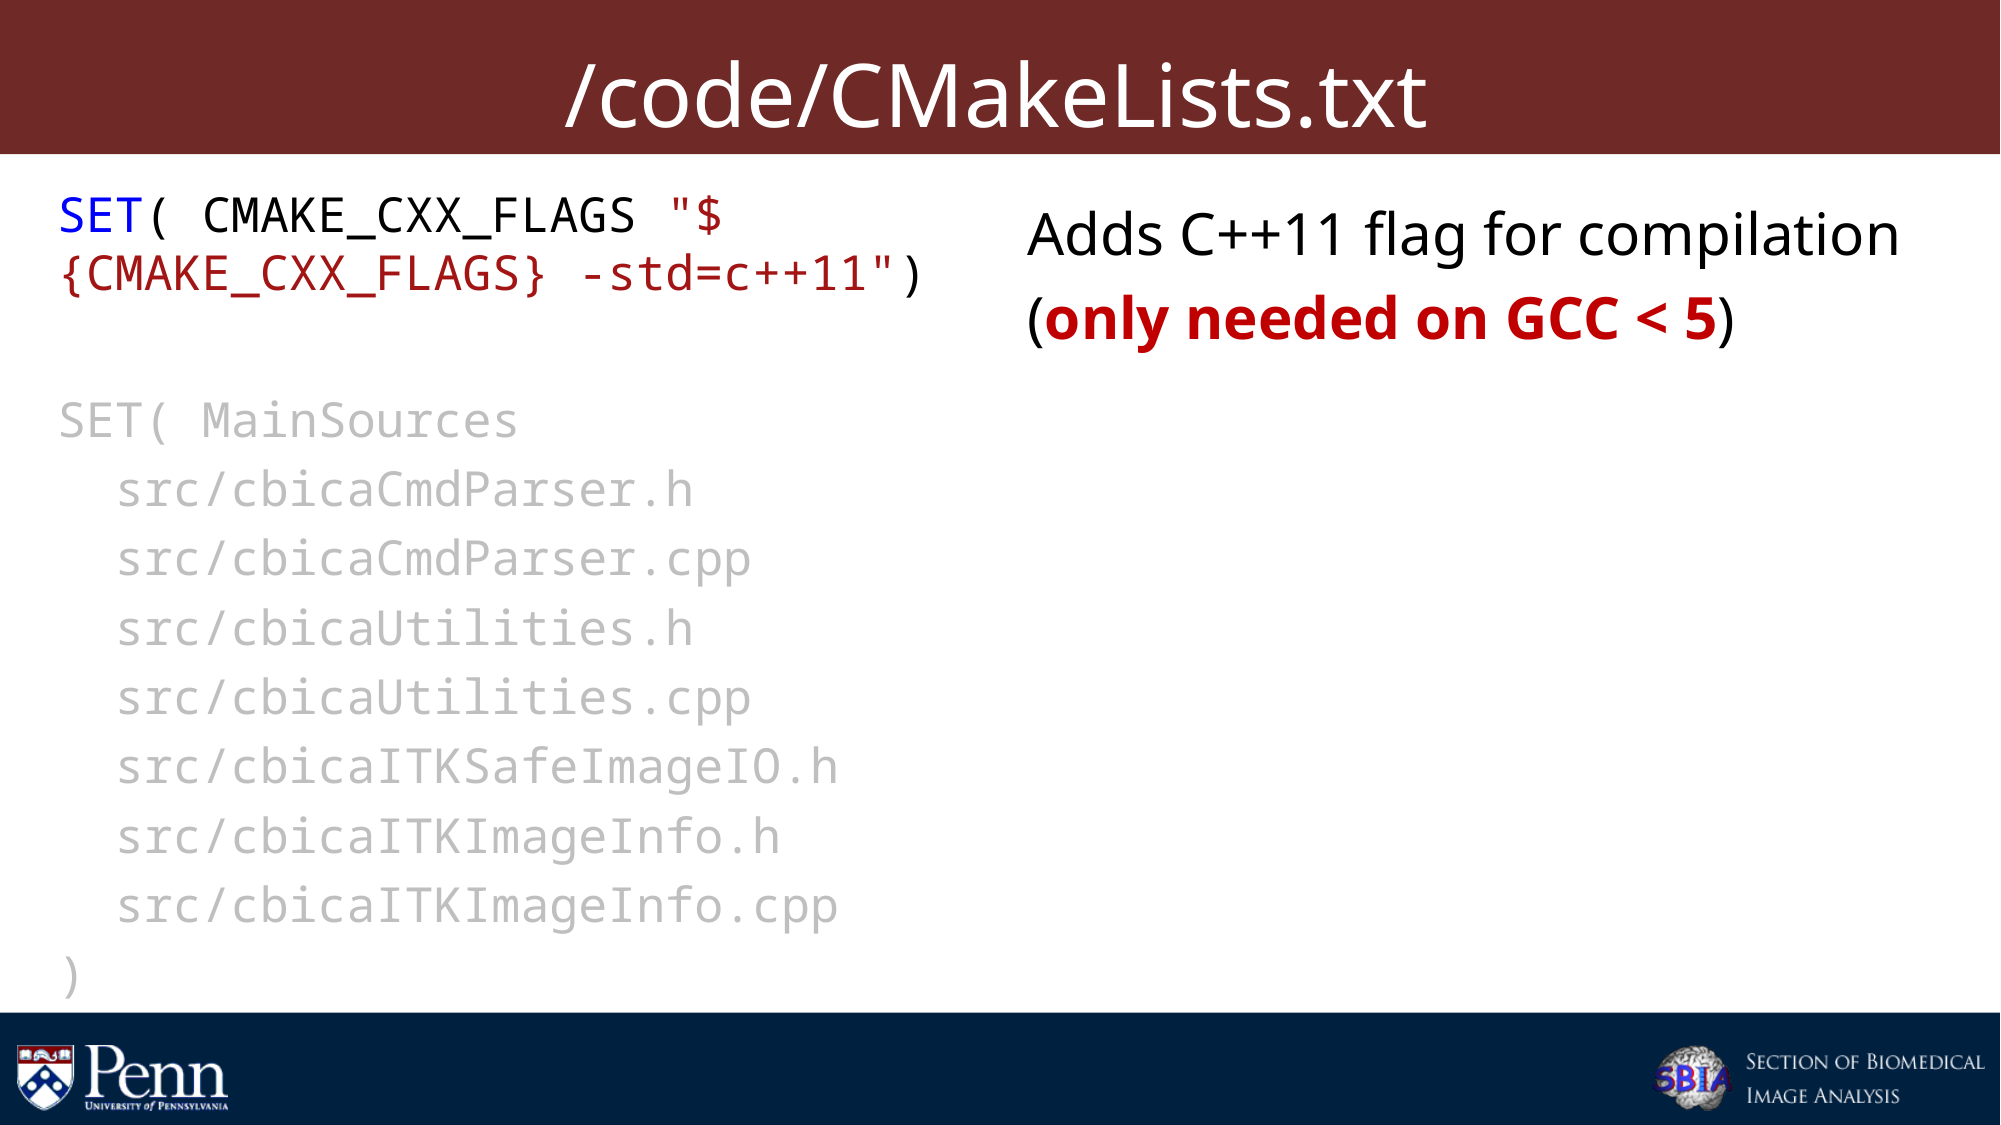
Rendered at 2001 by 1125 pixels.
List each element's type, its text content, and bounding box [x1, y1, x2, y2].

picture [17, 1045, 228, 1111]
picture [1652, 1044, 1985, 1112]
list Adds C++11 flag for compilation (only needed on GCC < 5) [1012, 176, 1952, 1014]
title /code/CMakeLists.txt [42, 43, 1952, 155]
list SET( CMAKE_CXX_FLAGS "${CMAKE_CXX_FLAGS} -std=c++11") SET( MainSources src/cbicaCmdParser.h src/cbicaCmdParser.cpp src/cbicaUtilities.h src/cbicaUtilities.cpp src/cbicaITKSafeImageIO.h src/cbicaITKImageInfo.h src/cbicaITKImageInfo.cpp ) [42, 176, 988, 1014]
